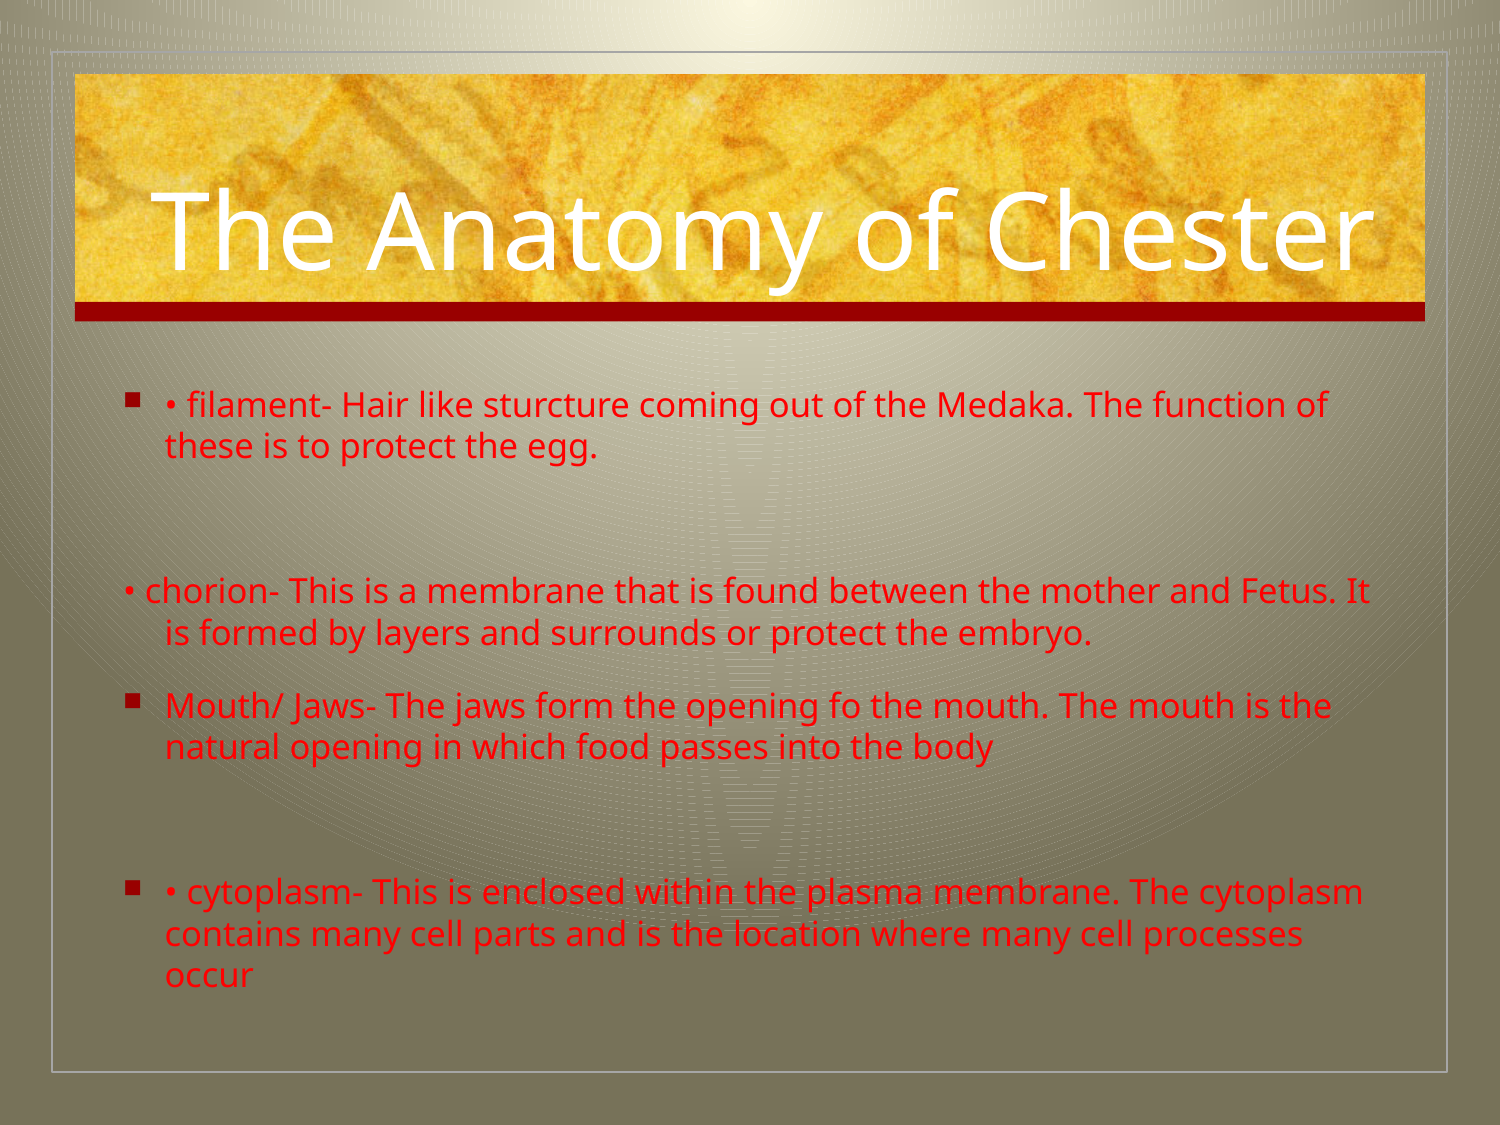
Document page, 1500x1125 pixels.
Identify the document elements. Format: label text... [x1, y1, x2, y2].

picture [75, 74, 1425, 301]
list • filament- Hair like sturcture coming out of the Medaka. The function of these is to protect the egg. • chorion- This is a membrane that is found between the mother and Fetus. It is formed by layers and surrounds or protect the embryo. Mouth/ Jaws- The jaws form the opening fo the mouth. The mouth is the natural opening in which food passes into the body • cytoplasm- This is enclosed within the plasma membrane. The cytoplasm contains many cell parts and is the location where many cell processes occur [108, 375, 1392, 1005]
title The Anatomy of Chester [108, 74, 1392, 292]
